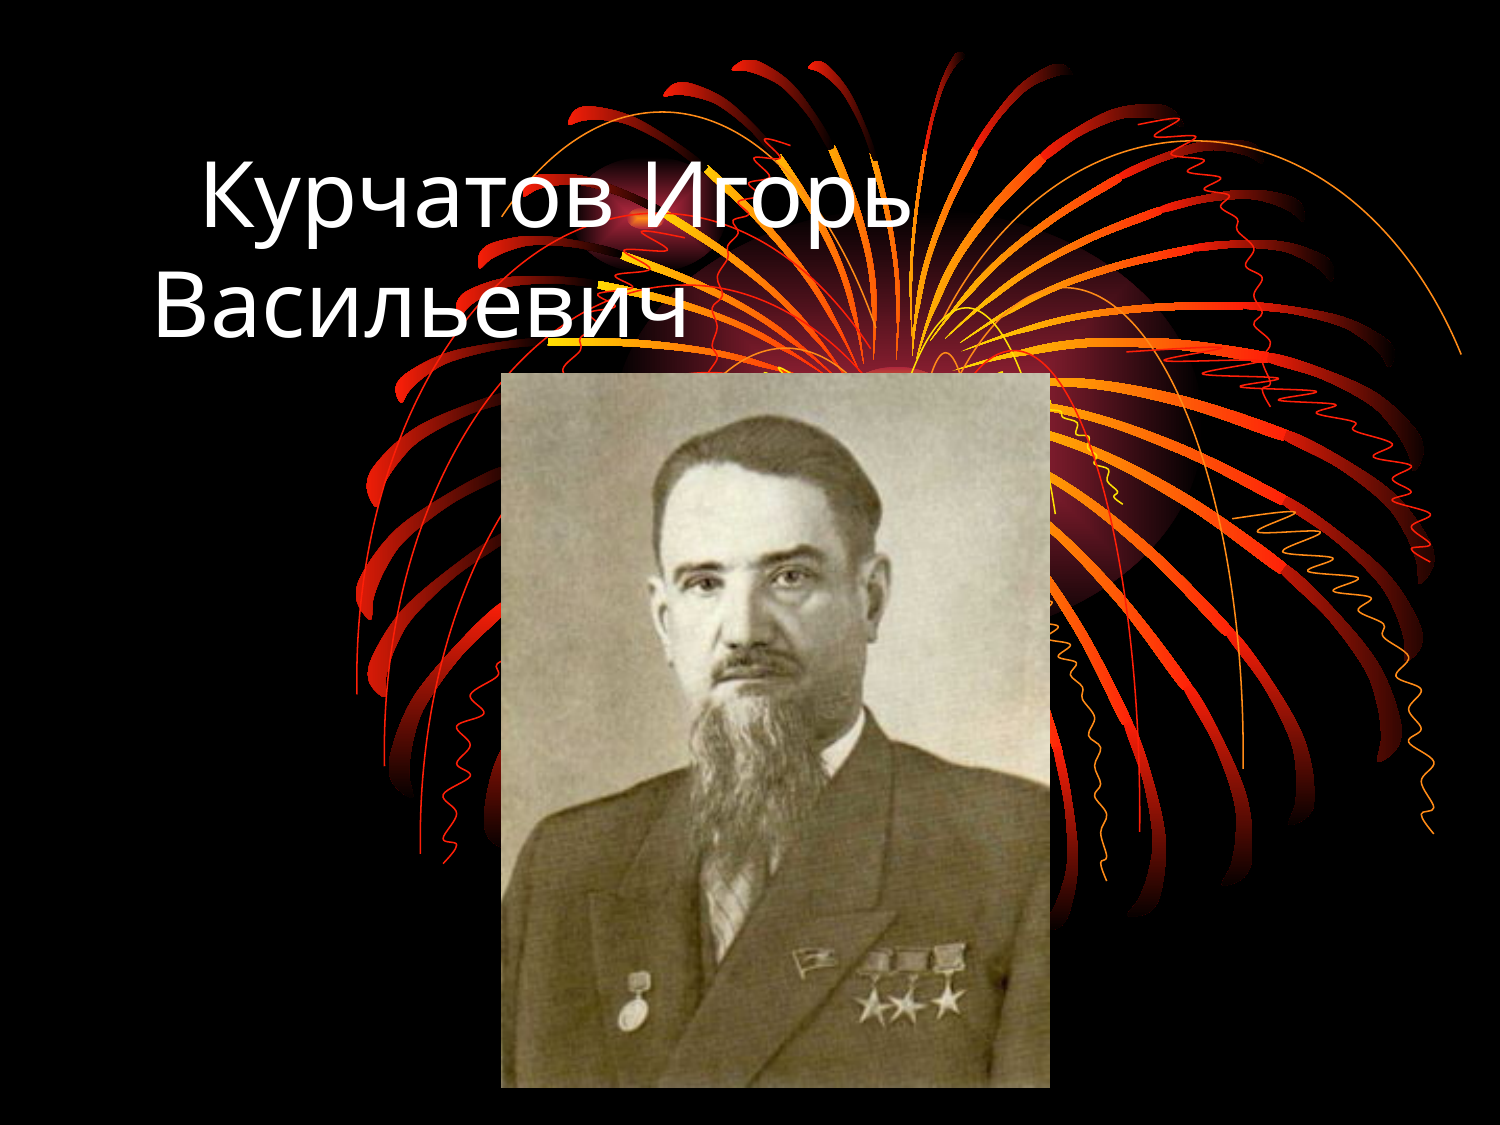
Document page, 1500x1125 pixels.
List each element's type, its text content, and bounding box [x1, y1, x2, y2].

title Курчатов Игорь Васильевич [135, 125, 1411, 367]
picture [501, 373, 1050, 1089]
subtitle [218, 314, 1269, 843]
